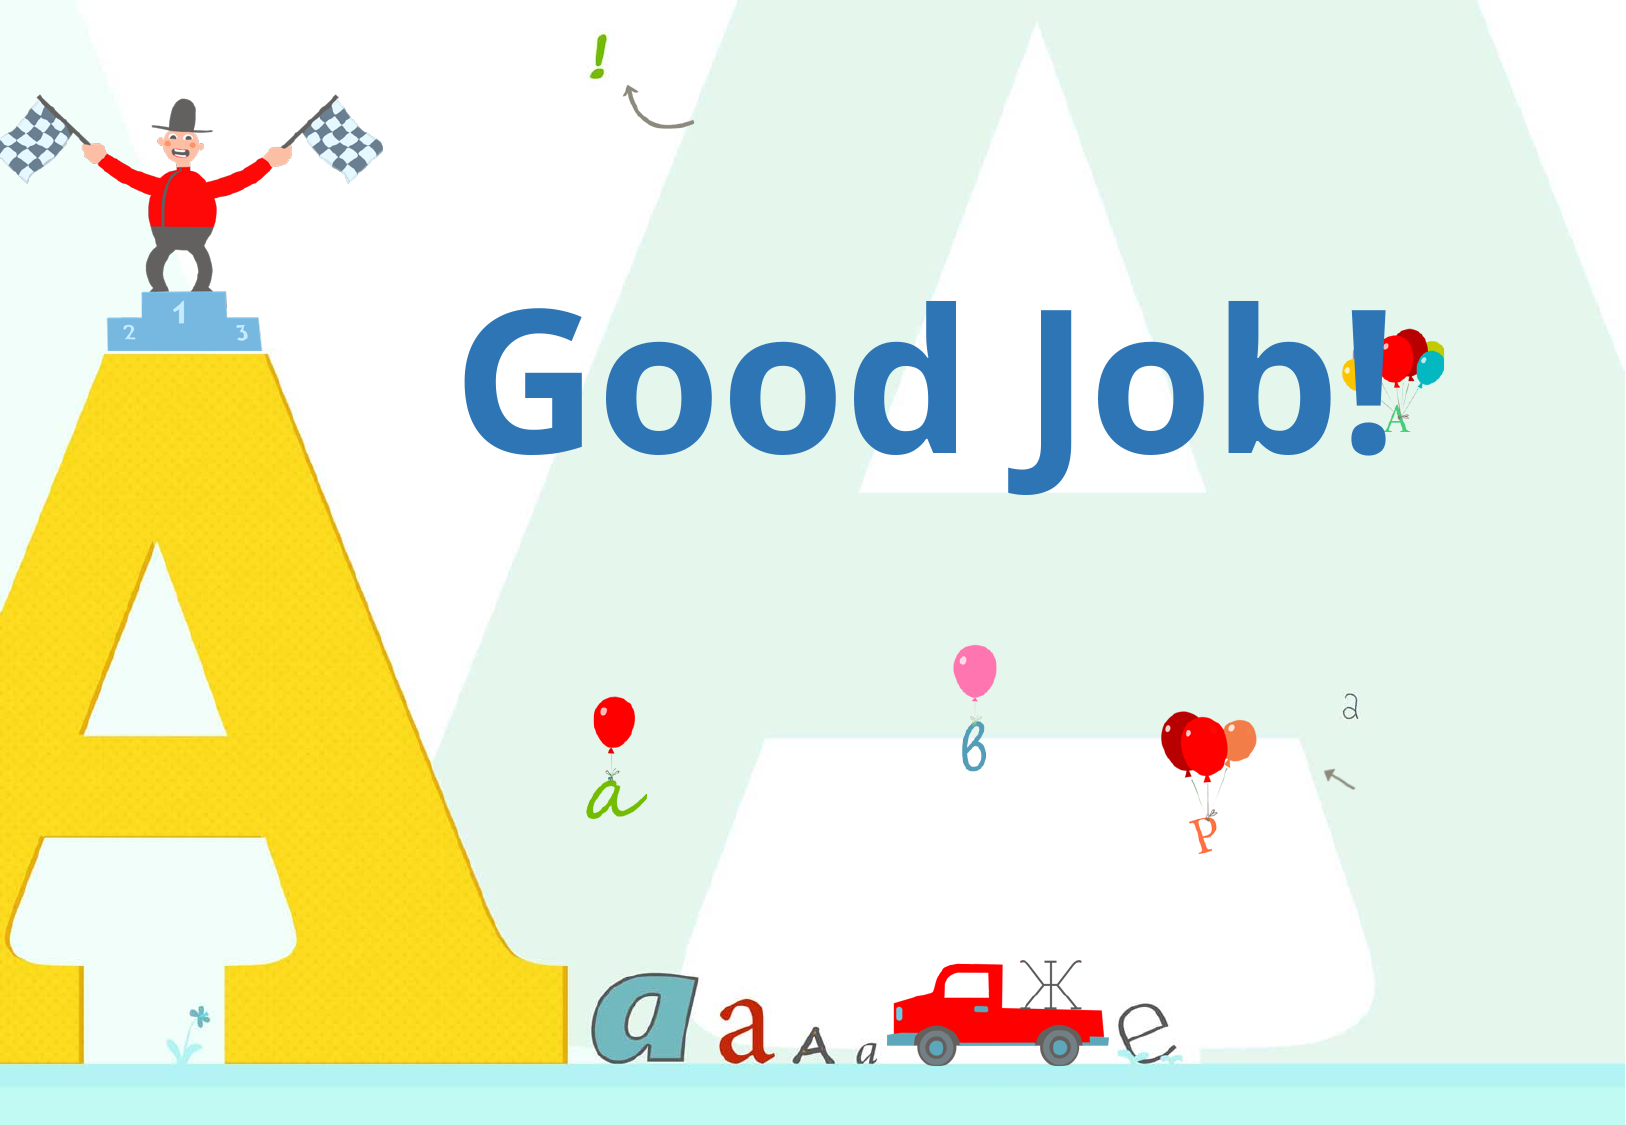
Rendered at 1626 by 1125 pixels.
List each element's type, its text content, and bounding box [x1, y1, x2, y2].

picture [0, 0, 1626, 1125]
text_box Good Job! [350, 188, 1500, 589]
